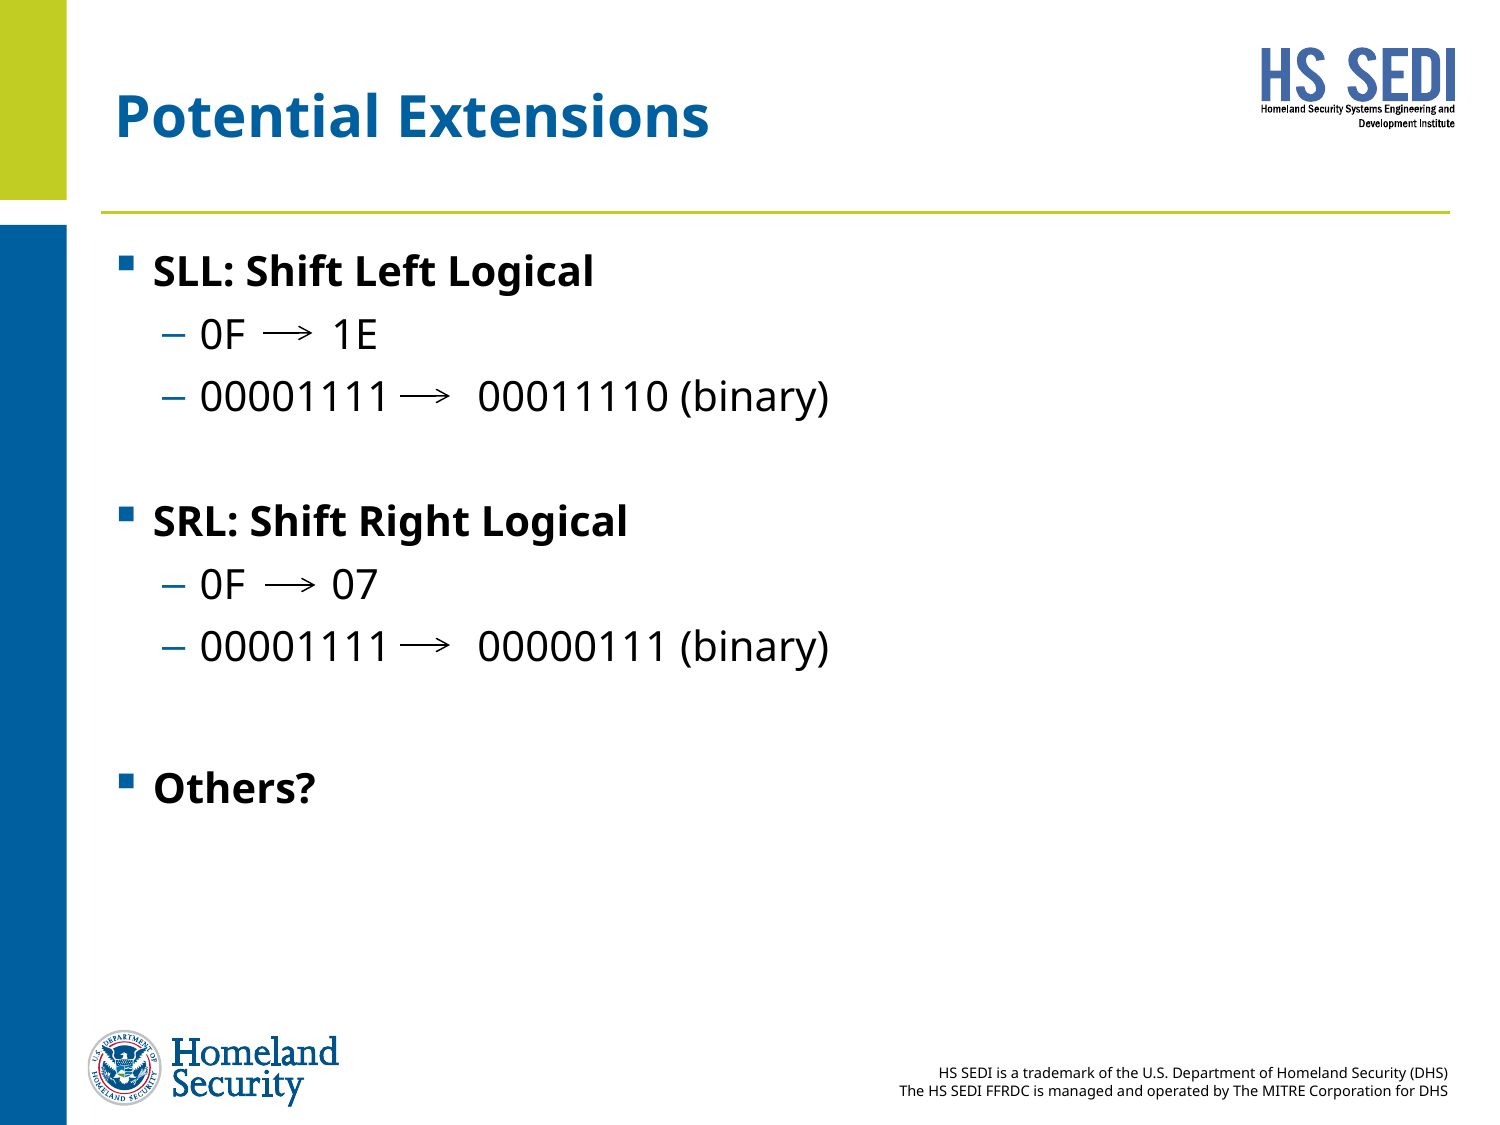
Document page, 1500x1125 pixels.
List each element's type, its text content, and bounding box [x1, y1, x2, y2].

list SLL: Shift Left Logical 0F 1E 00001111 00011110 (binary) SRL: Shift Right Logical 0F 07 00001111 00000111 (binary) Others? [99, 237, 1450, 1005]
title Potential Extensions [99, 45, 1248, 188]
